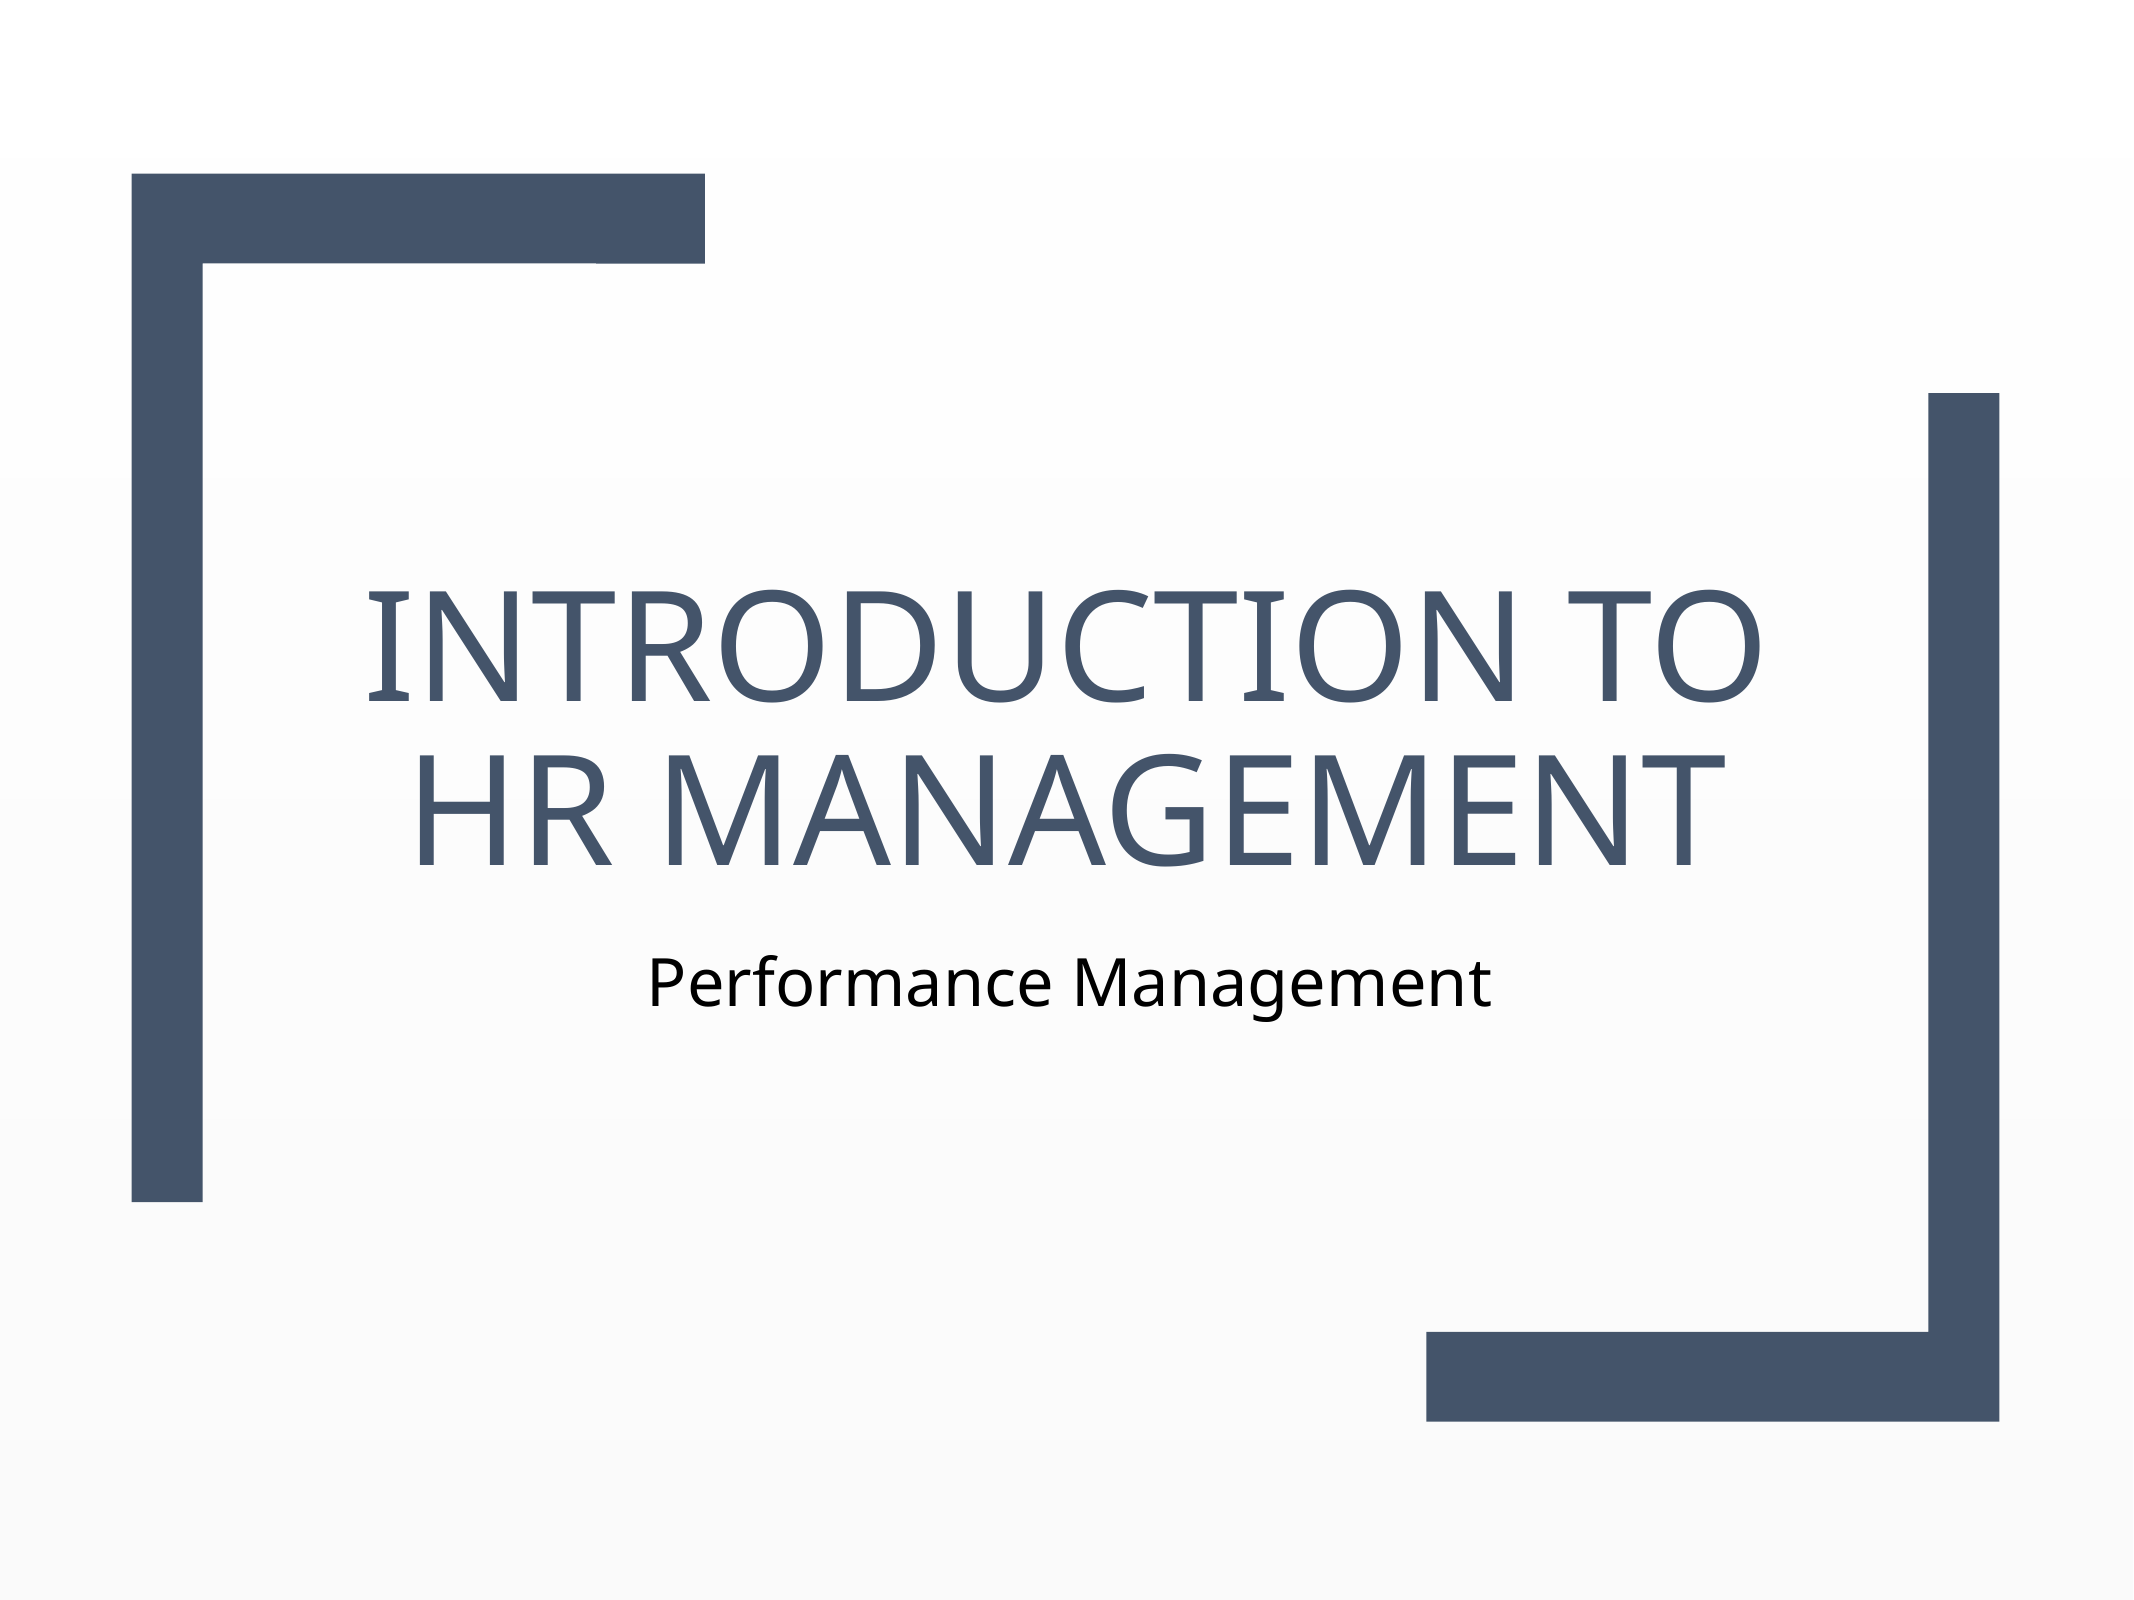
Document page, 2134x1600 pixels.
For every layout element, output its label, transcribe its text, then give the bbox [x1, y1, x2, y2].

subtitle Performance Management [468, 923, 1665, 1177]
title Introduction to HR Management [335, 417, 1799, 907]
